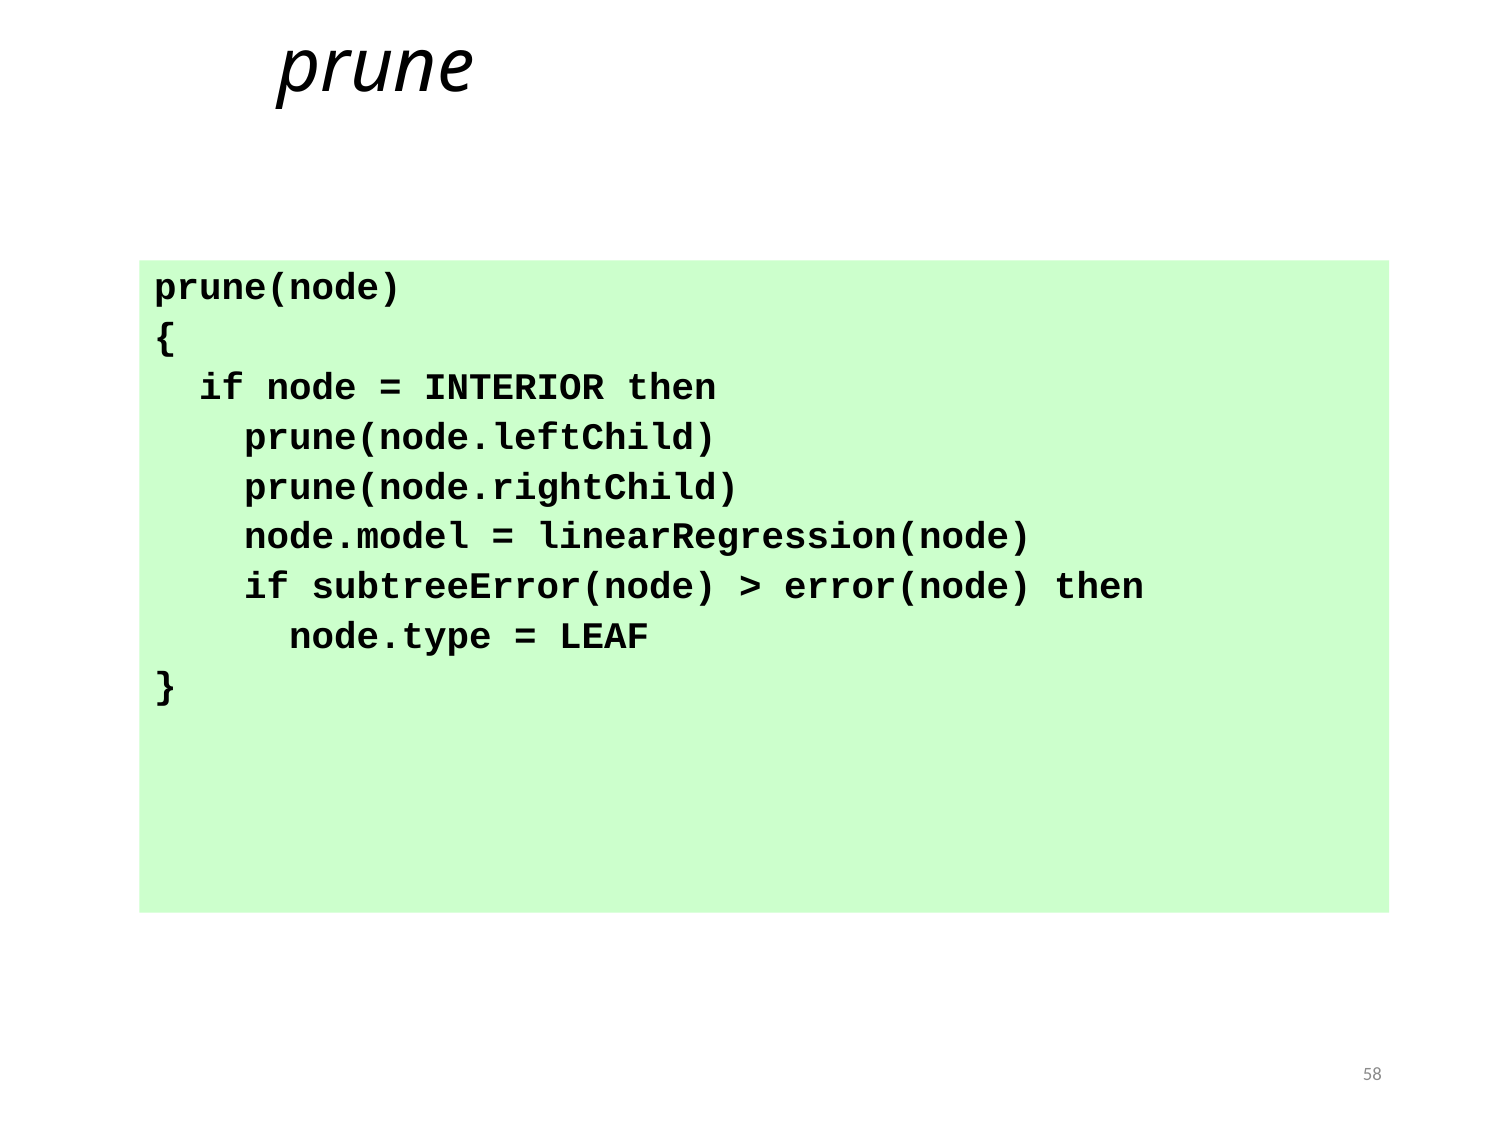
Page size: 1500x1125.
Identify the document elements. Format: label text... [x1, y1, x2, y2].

slide_number 58 [1059, 1042, 1397, 1103]
list prune(node) { if node = INTERIOR then prune(node.leftChild) prune(node.rightChild) node.model = linearRegression(node) if subtreeError(node) > error(node) then node.type = LEAF } [139, 260, 1390, 913]
title prune [262, 0, 1500, 148]
